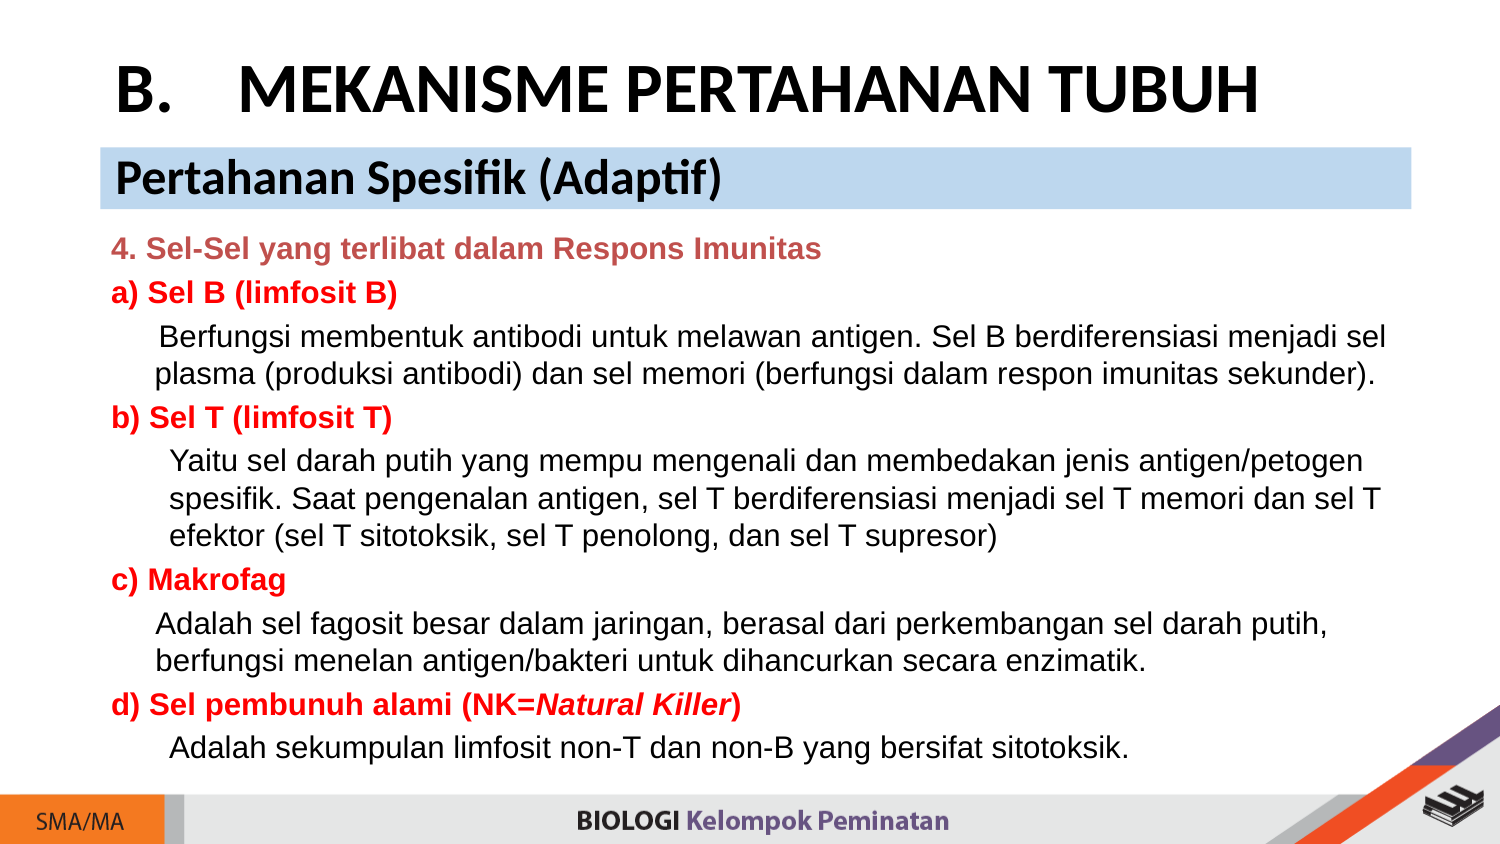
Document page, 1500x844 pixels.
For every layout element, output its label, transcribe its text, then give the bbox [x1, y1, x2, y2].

text_box Pertahanan Spesifik (Adaptif) [100, 147, 1412, 210]
text_box 4. Sel-Sel yang terlibat dalam Respons Imunitas a) Sel B (limfosit B) Berfungsi membentuk antibodi untuk melawan antigen. Sel B berdiferensiasi menjadi sel plasma (produksi antibodi) dan sel memori (berfungsi dalam respon imunitas sekunder). b) Sel T (limfosit T) Yaitu sel darah putih yang mempu mengenali dan membedakan jenis antigen/petogen spesifik. Saat pengenalan antigen, sel T berdiferensiasi menjadi sel T memori dan sel T efektor (sel T sitotoksik, sel T penolong, dan sel T supresor) c) Makrofag Adalah sel fagosit besar dalam jaringan, berasal dari perkembangan sel darah putih, berfungsi menelan antigen/bakteri untuk dihancurkan secara enzimatik. d) Sel pembunuh alami (NK=Natural Killer) Adalah sekumpulan limfosit non-T dan non-B yang bersifat sitotoksik. [96, 221, 1412, 797]
picture [0, 705, 1500, 844]
text_box MEKANISME PERTAHANAN TUBUH [100, 49, 1412, 129]
